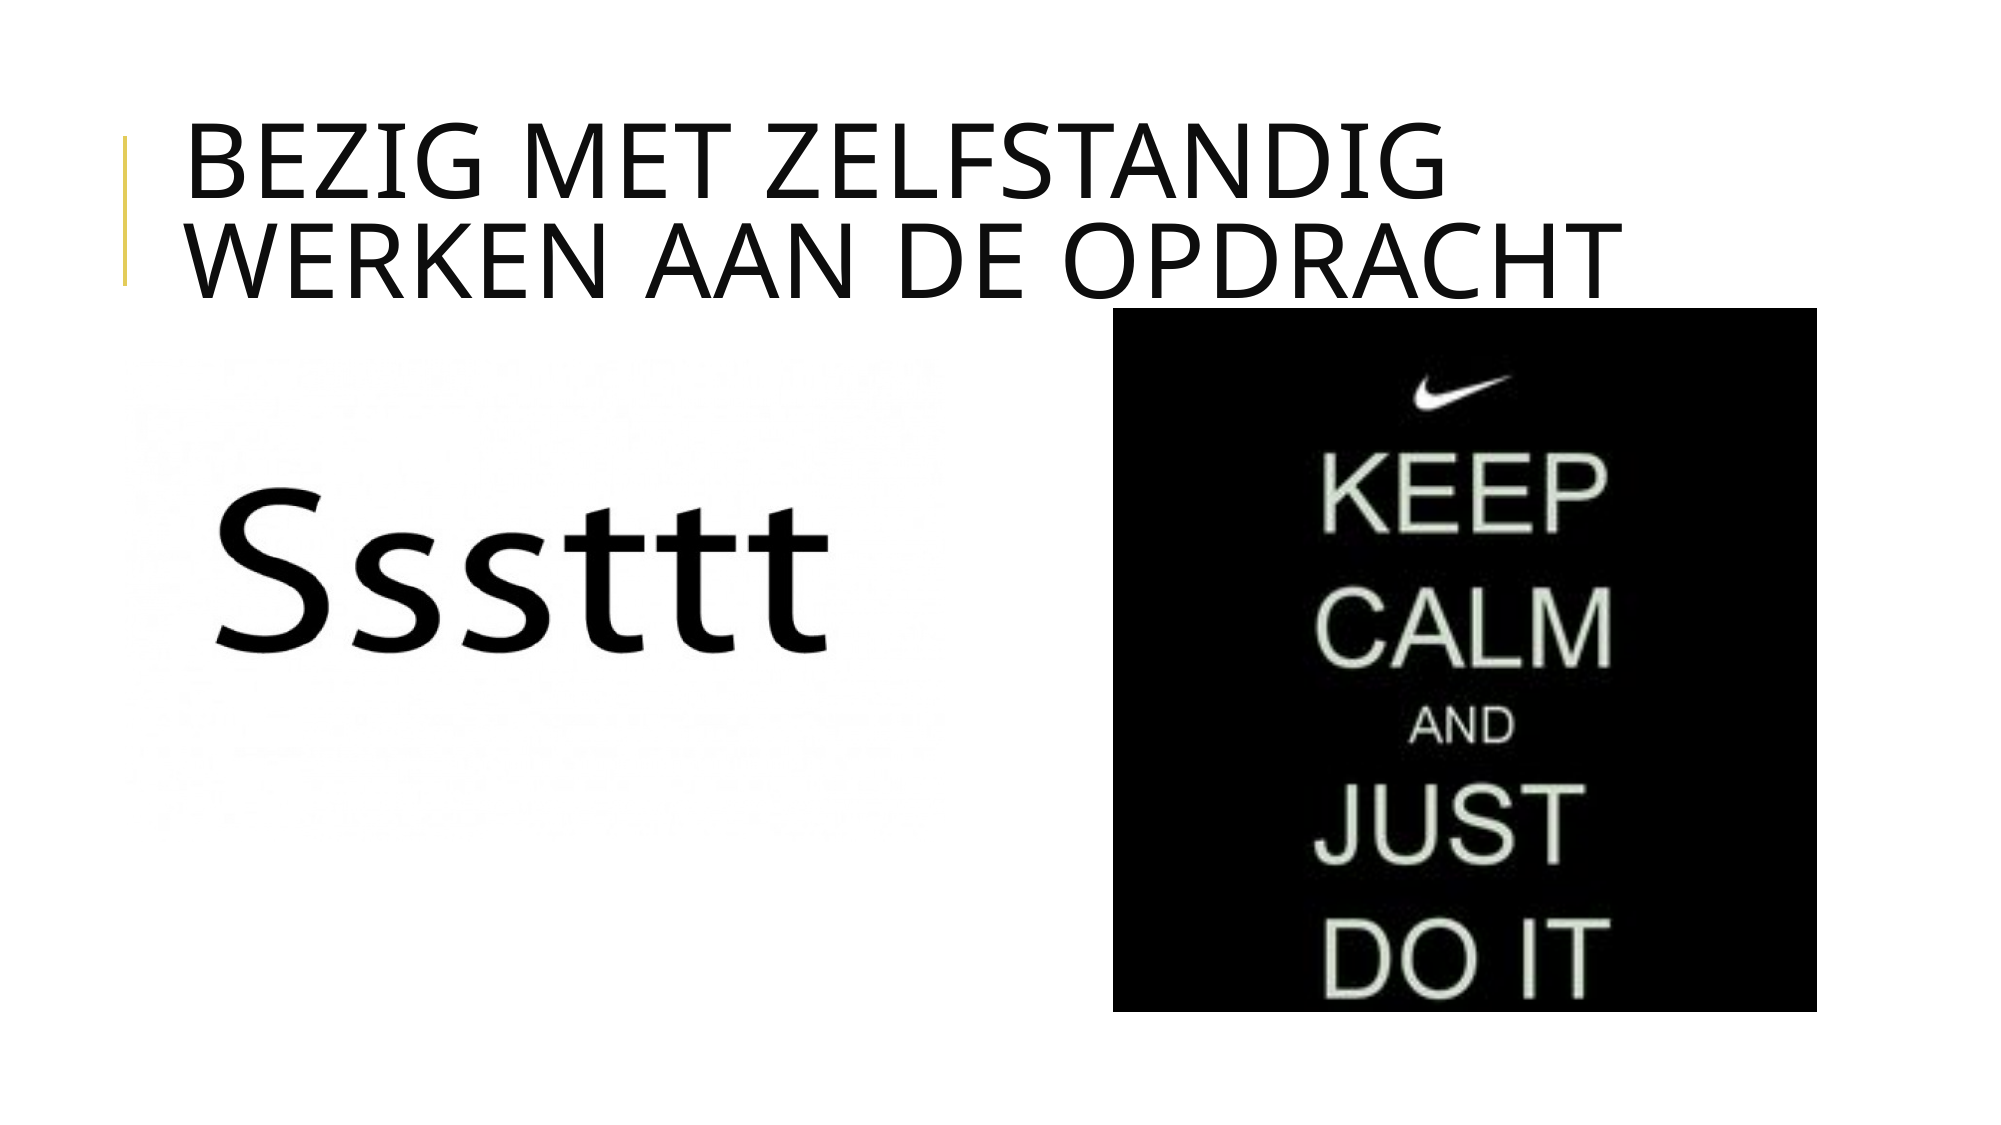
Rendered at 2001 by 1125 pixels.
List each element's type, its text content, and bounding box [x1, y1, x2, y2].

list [125, 359, 945, 842]
picture [1113, 308, 1817, 1012]
title Bezig met zelfstandig werken aan de opdracht [168, 96, 1763, 342]
